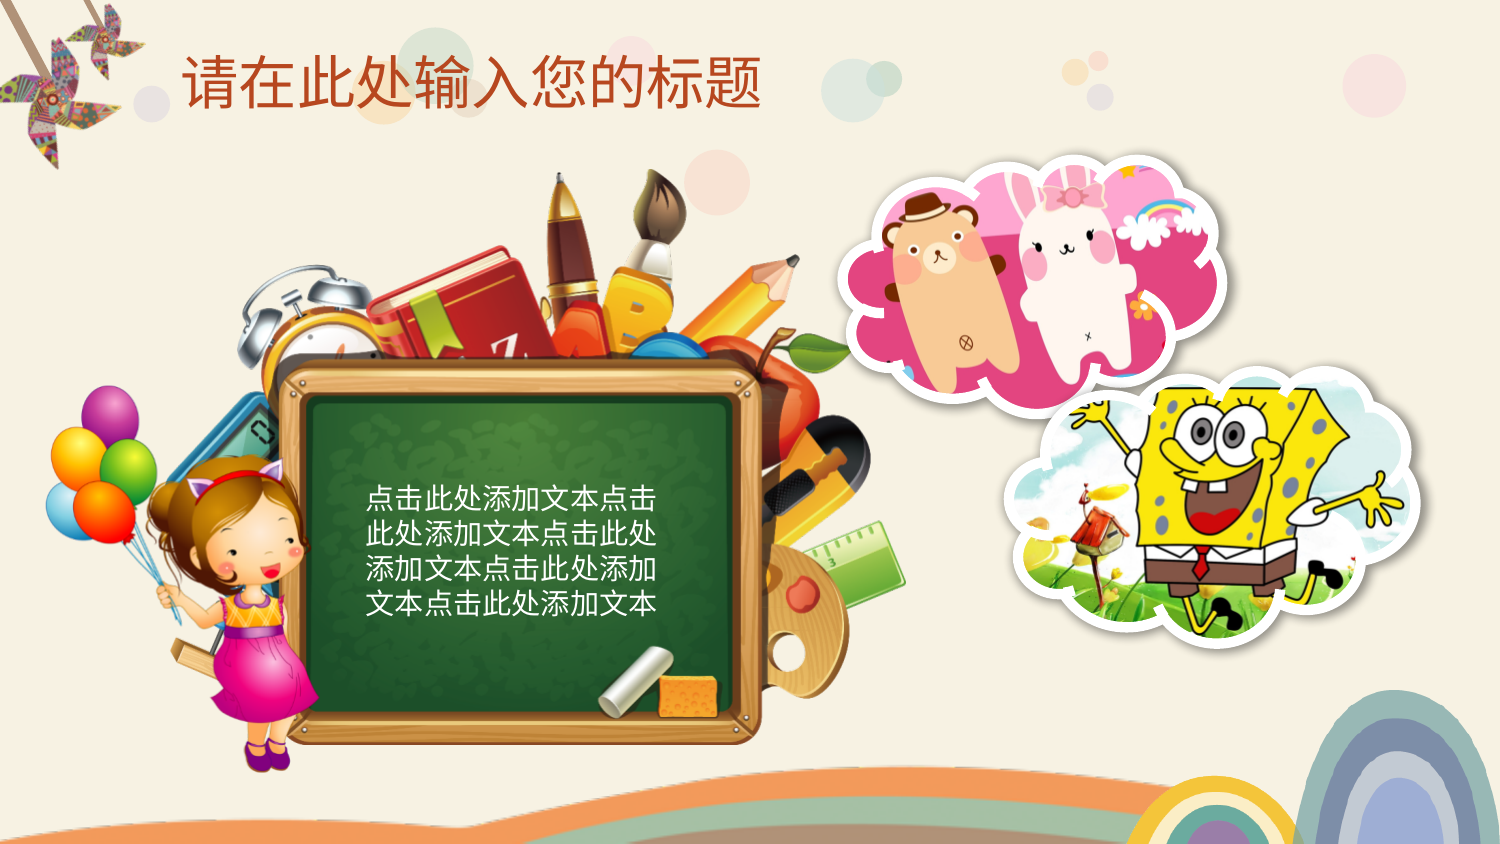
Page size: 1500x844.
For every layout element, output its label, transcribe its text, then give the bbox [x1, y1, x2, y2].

text_box 请在此处输入您的标题 [165, 39, 935, 124]
text_box [1007, 370, 1417, 645]
text_box [906, 158, 1224, 416]
picture [0, 0, 152, 185]
picture [0, 169, 1500, 844]
